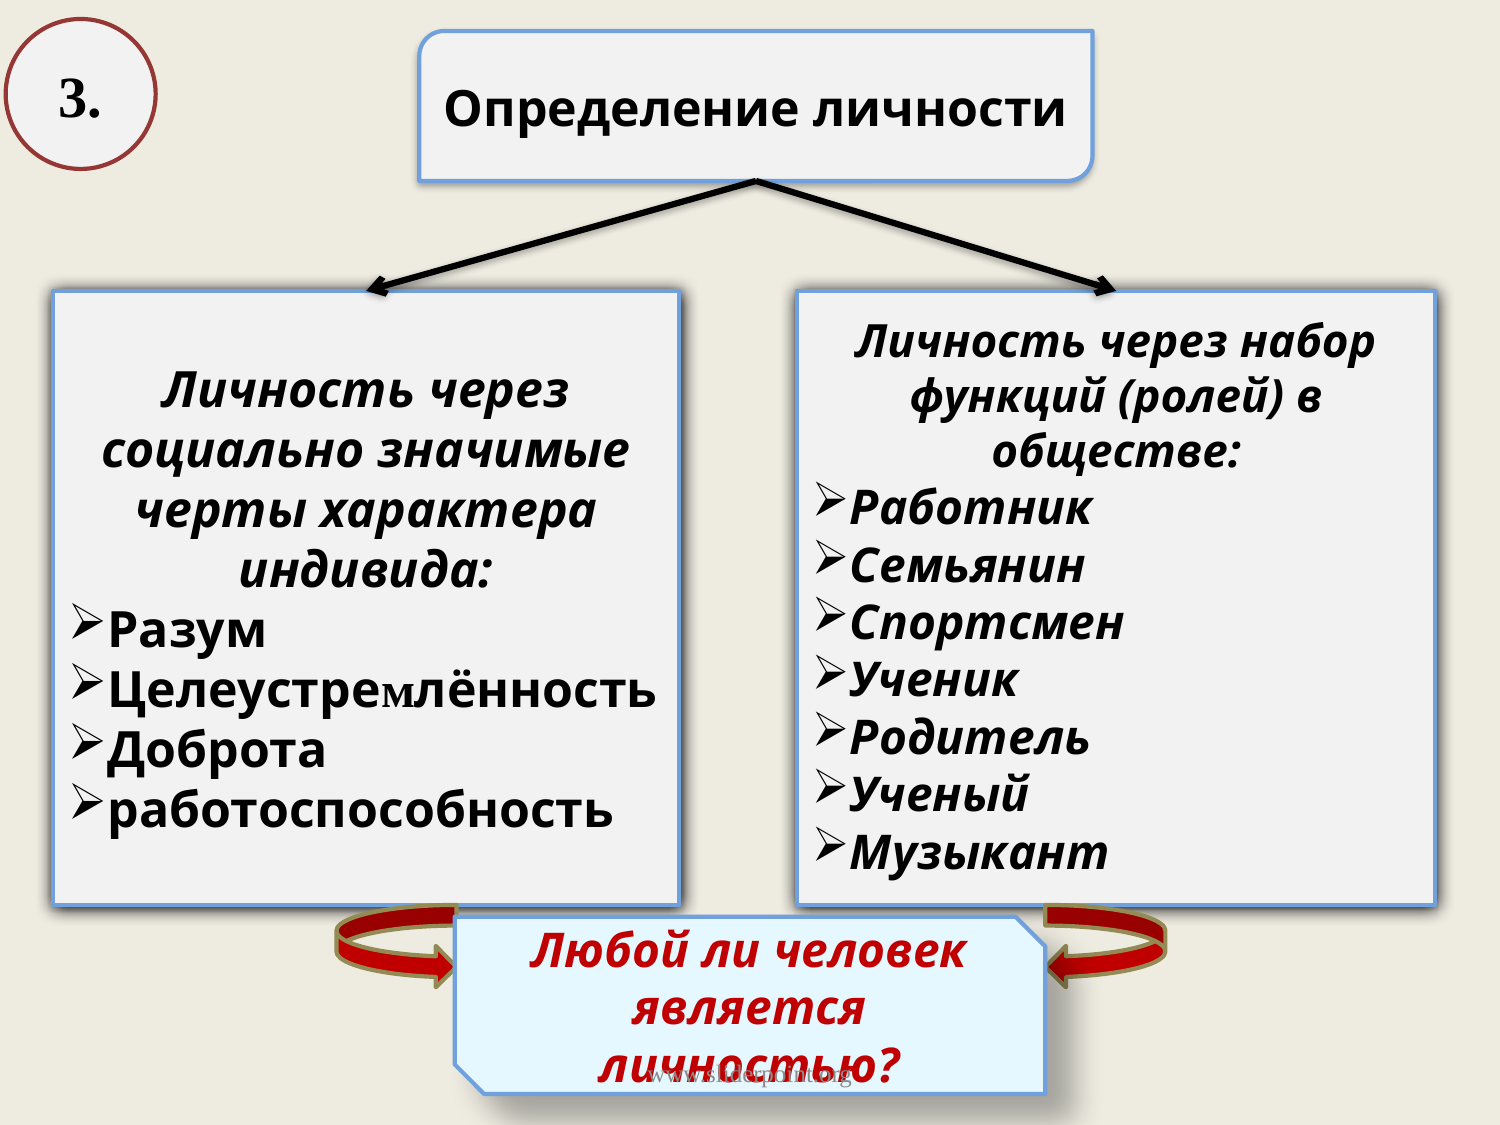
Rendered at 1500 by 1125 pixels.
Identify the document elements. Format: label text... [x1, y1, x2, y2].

text_box [1043, 902, 1168, 978]
text_box Любой ли человек является личностью? [452, 914, 1048, 1097]
text_box 3. [3, 16, 158, 172]
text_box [880, 55, 992, 417]
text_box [505, 40, 617, 432]
text_box Определение личности [417, 28, 1095, 184]
footer www.sliderpoint.org [512, 1042, 988, 1103]
text_box [334, 902, 459, 990]
text_box Личность через набор функций (ролей) в обществе: Работник Семьянин Спортсмен Ученик Родитель Ученый Музыкант [795, 289, 1437, 907]
text_box Личность через социально значимые черты характера индивида: Разум Целеустремлённость Доброта работоспособность [51, 289, 681, 907]
